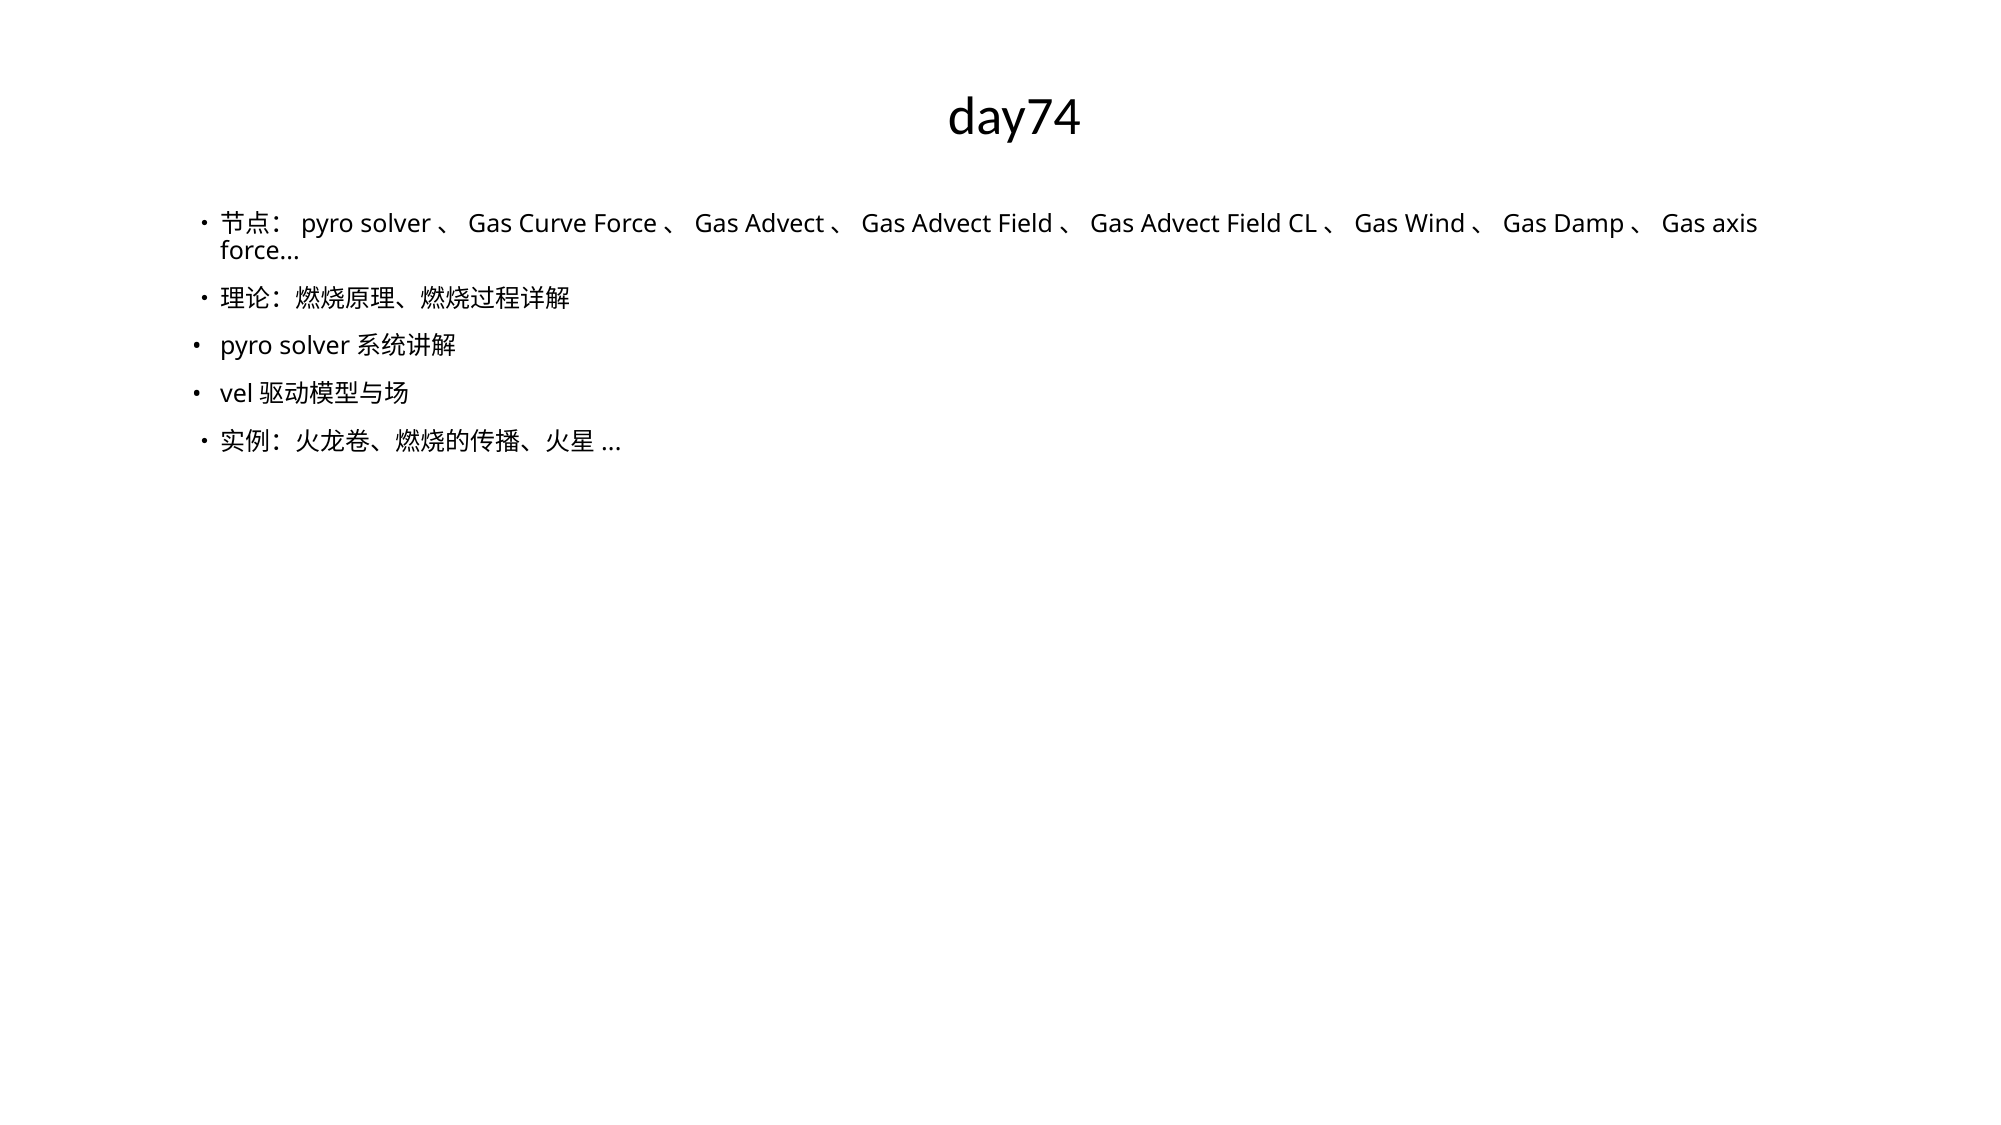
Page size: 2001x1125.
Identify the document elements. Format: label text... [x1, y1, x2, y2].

title day74 [543, 41, 1486, 154]
subtitle • 节点：pyro solver、Gas Curve Force、Gas Advect、Gas Advect Field、Gas Advect Field CL、Gas Wind、Gas Damp、Gas axis force... • 理论：燃烧原理、燃烧过程详解 • pyro solver系统讲解 • vel驱动模型与场 • 实例：火龙卷、燃烧的传播、火星... [176, 203, 1815, 903]
